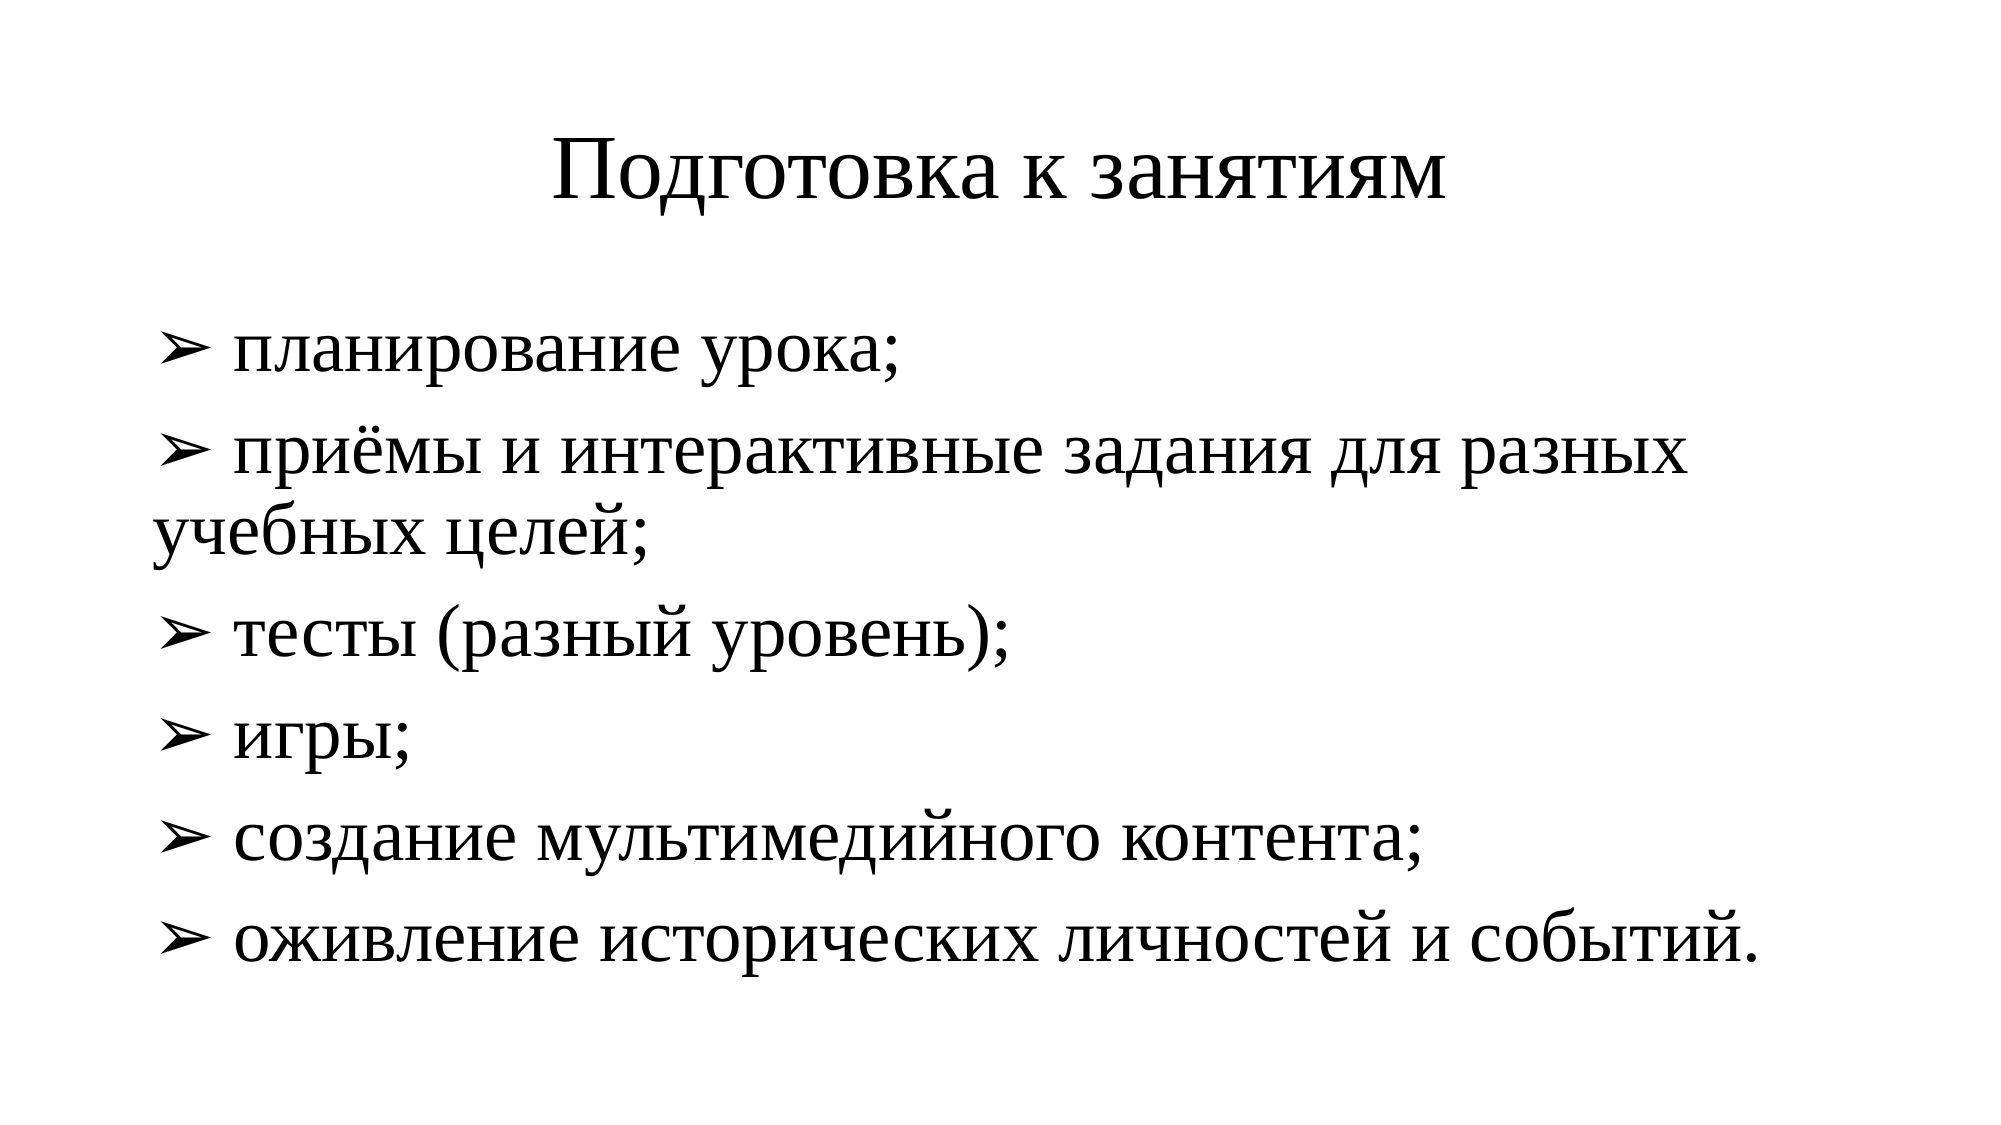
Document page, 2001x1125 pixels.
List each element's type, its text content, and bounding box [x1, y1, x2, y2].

title Подготовка к занятиям [137, 59, 1863, 278]
list ➢ планирование урока; ➢ приёмы и интерактивные задания для разных учебных целей; ➢ тесты (разный уровень); ➢ игры; ➢ создание мультимедийного контента; ➢ оживление исторических личностей и событий. [137, 299, 1863, 1014]
